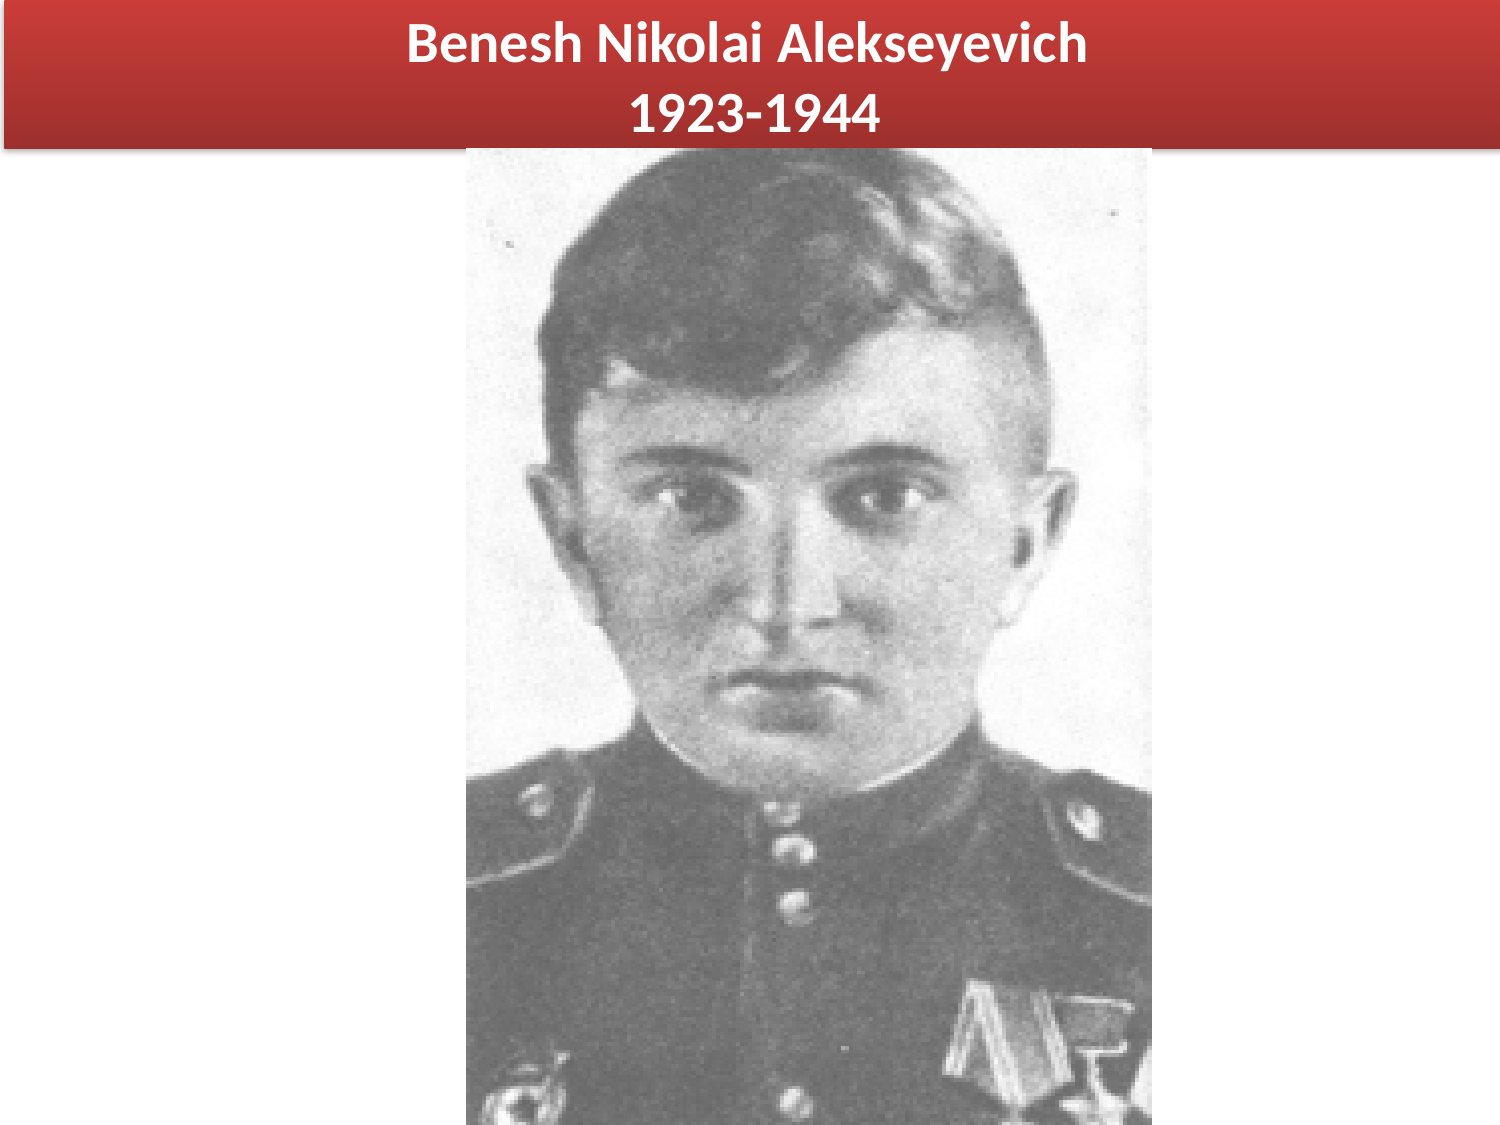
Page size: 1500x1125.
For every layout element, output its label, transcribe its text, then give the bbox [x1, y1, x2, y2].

picture [466, 148, 1152, 1125]
title Benesh Nikolai Alekseyevich 1923-1944 [4, 0, 1500, 149]
